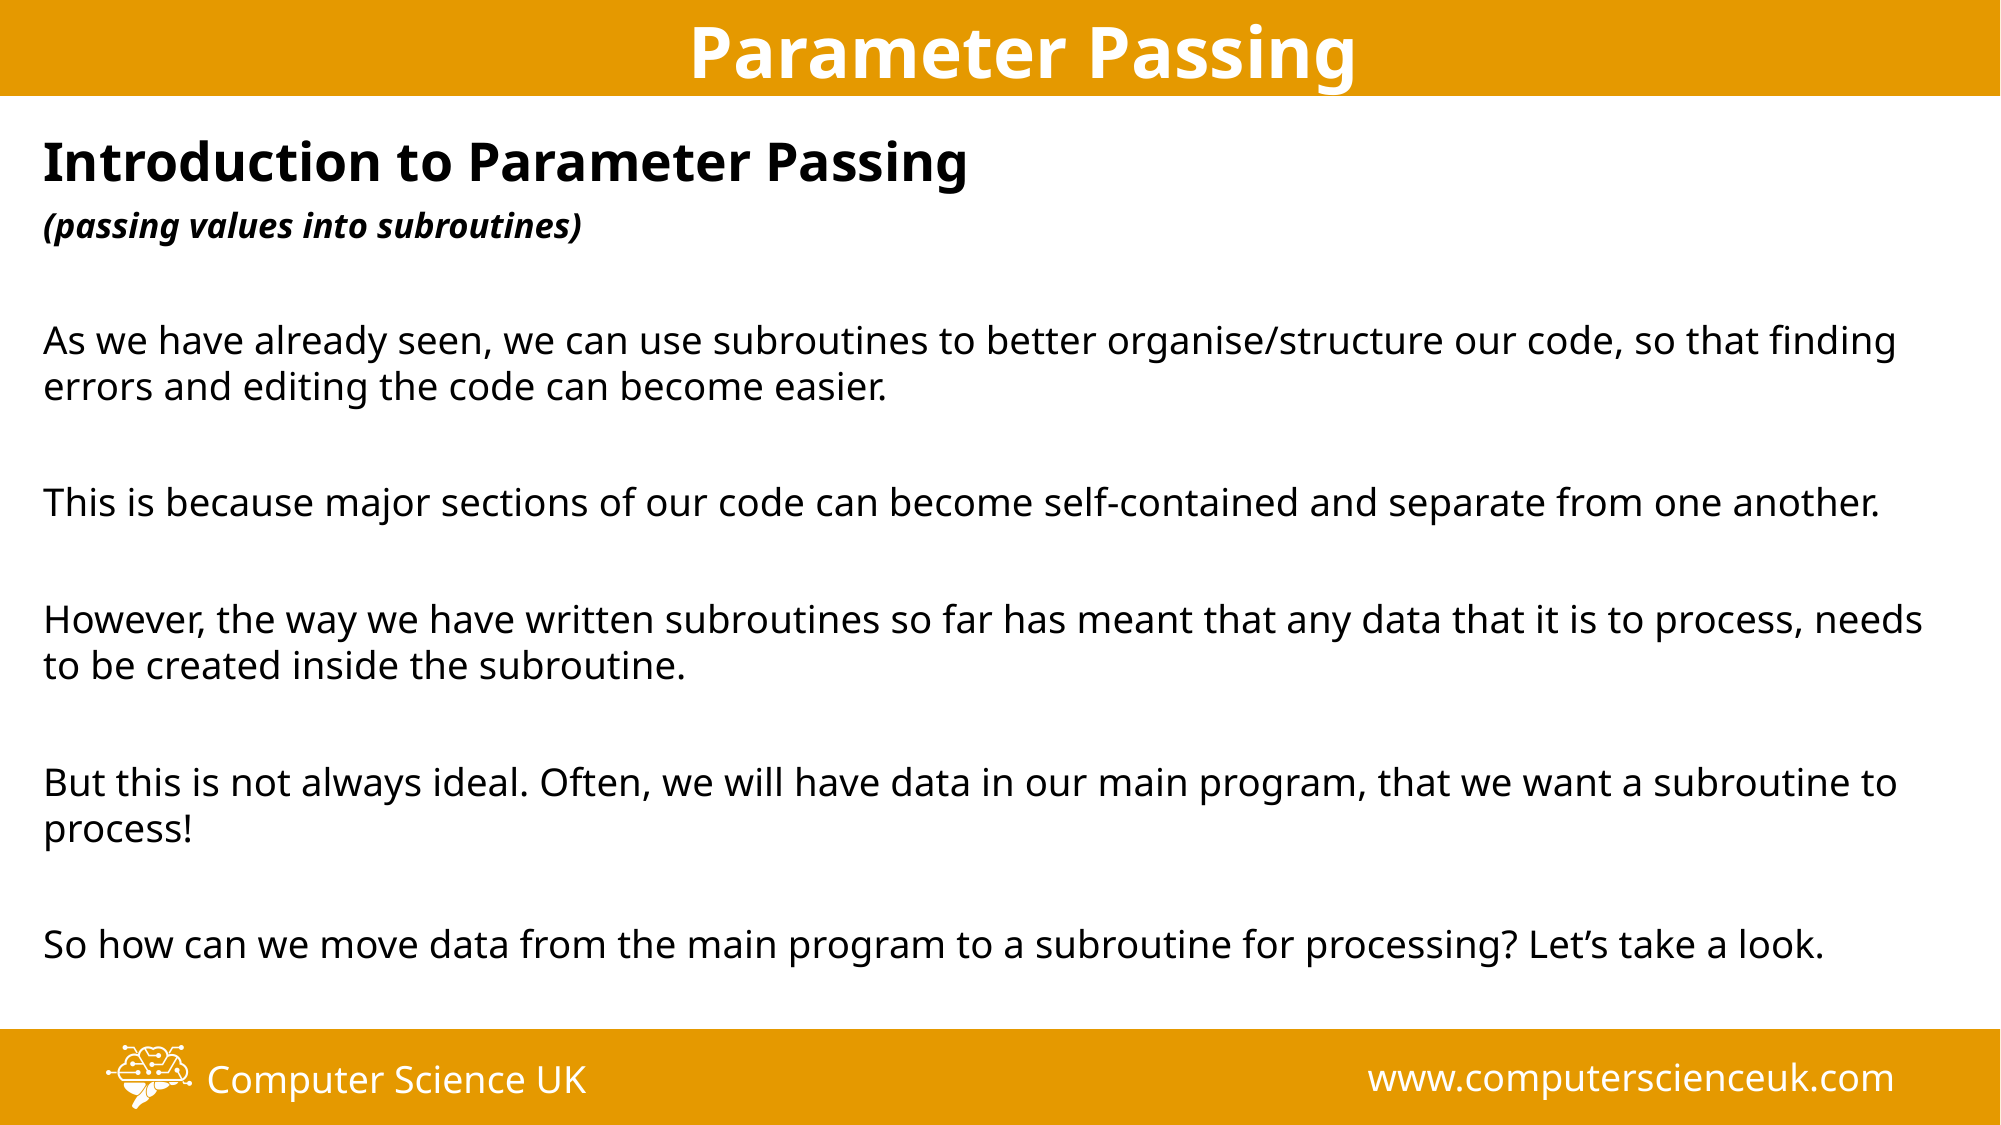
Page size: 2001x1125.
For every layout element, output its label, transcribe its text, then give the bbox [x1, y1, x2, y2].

list Introduction to Parameter Passing (passing values into subroutines) As we have already seen, we can use subroutines to better organise/structure our code, so that finding errors and editing the code can become easier. This is because major sections of our code can become self-contained and separate from one another. However, the way we have written subroutines so far has meant that any data that it is to process, needs to be created inside the subroutine. But this is not always ideal. Often, we will have data in our main program, that we want a subroutine to process! So how can we move data from the main program to a subroutine for processing? Let’s take a look. [26, 118, 1980, 985]
title Parameter Passing [325, 0, 1723, 103]
picture [106, 1045, 192, 1109]
